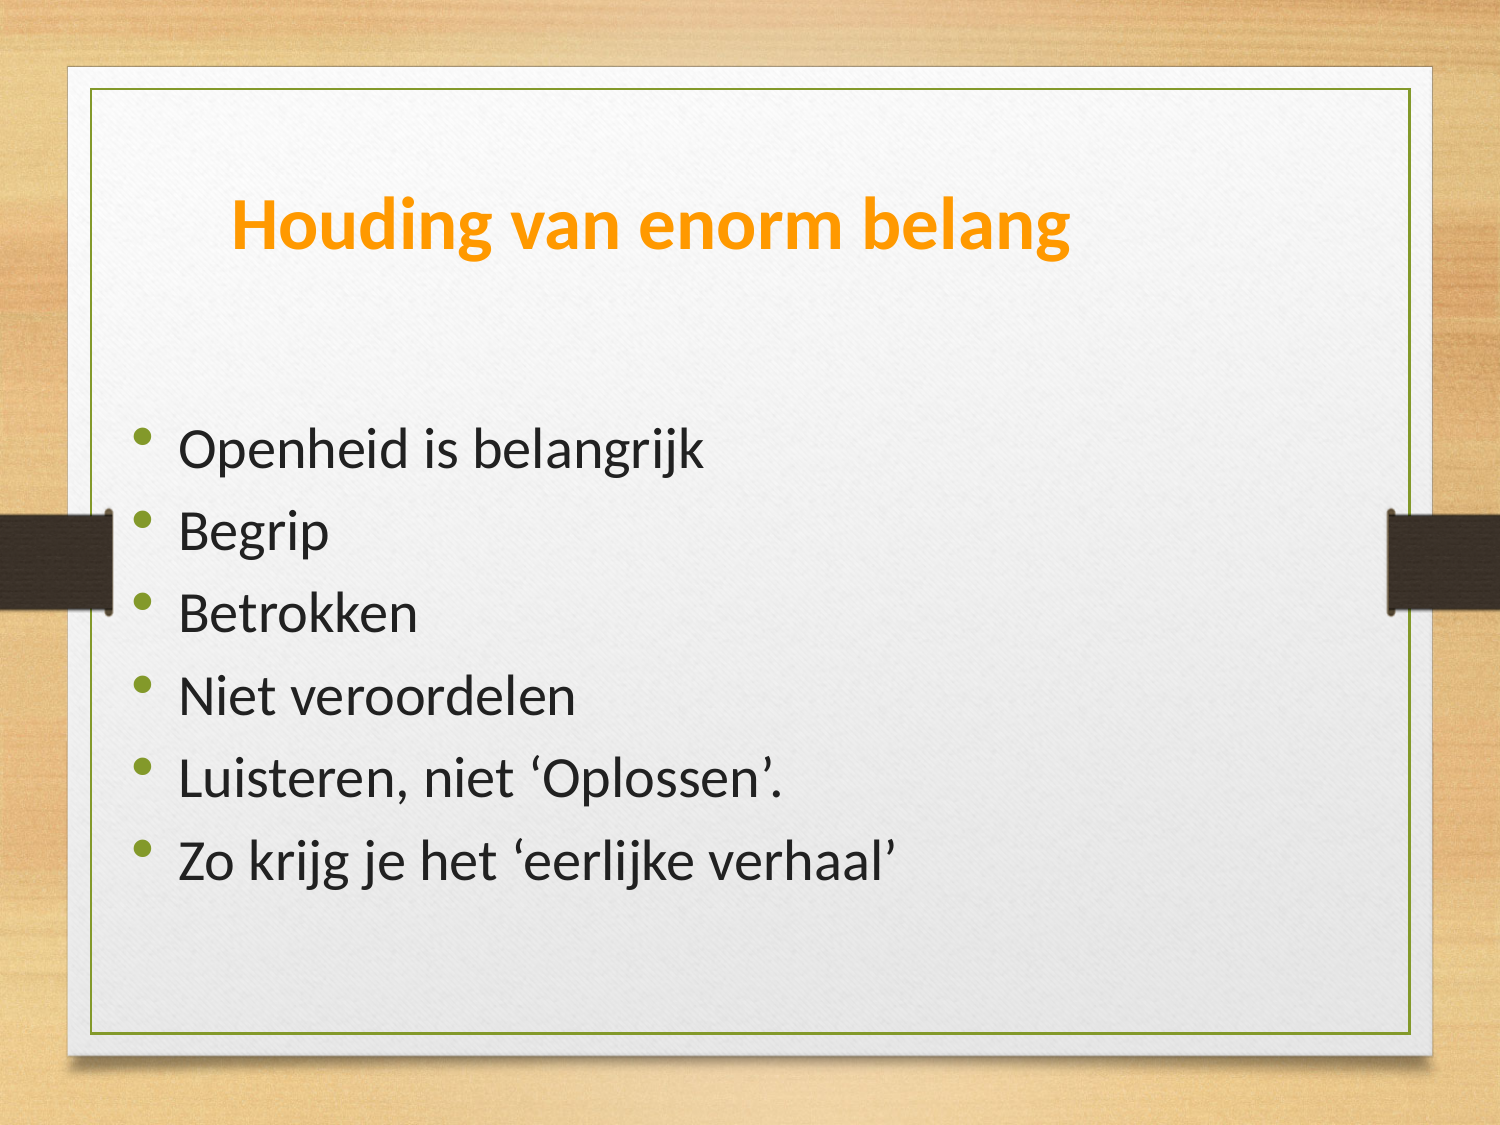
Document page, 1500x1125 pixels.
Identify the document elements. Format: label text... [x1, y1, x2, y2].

list Openheid is belangrijk Begrip Betrokken Niet veroordelen Luisteren, niet ‘Oplossen’. Zo krijg je het ‘eerlijke verhaal’ [116, 299, 1500, 975]
title Houding van enorm belang [137, 104, 1182, 245]
picture [0, 0, 1500, 1125]
